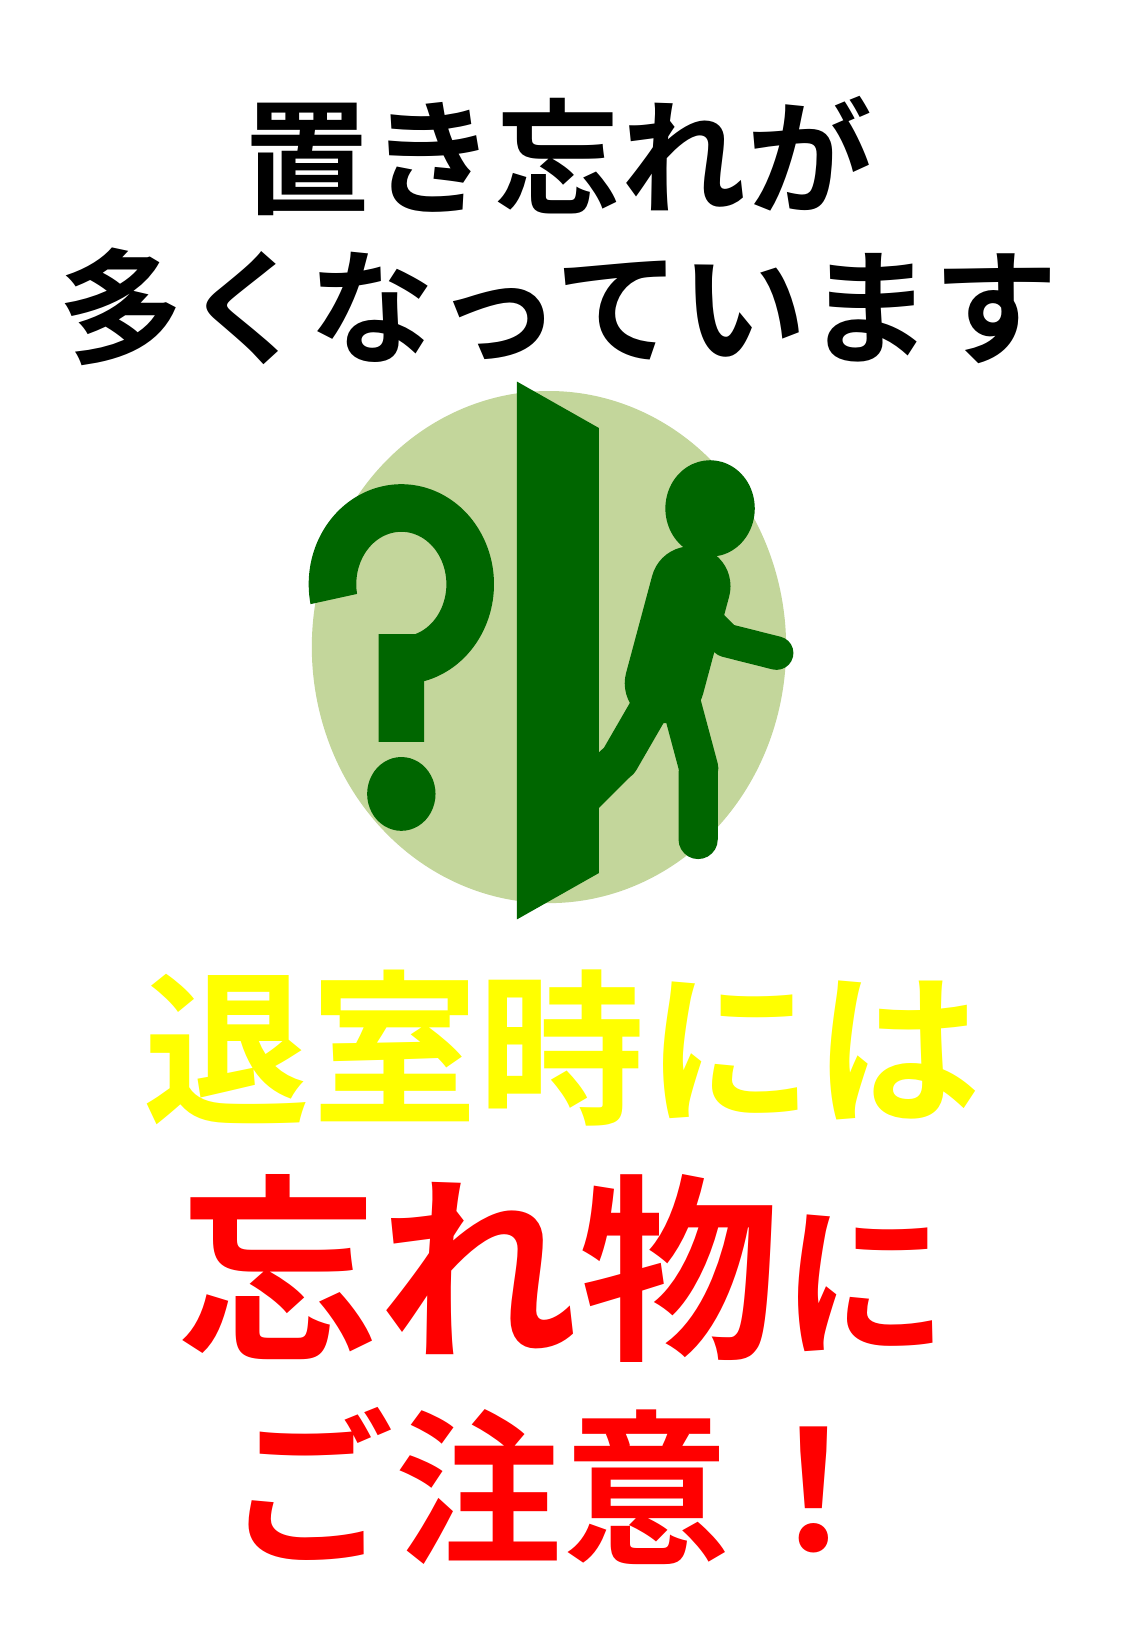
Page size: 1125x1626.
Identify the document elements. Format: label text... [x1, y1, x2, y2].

text_box 置き忘れが 多くなっています [0, 72, 1125, 388]
text_box 退室時には 忘れ物に ご注意！ [1, 937, 1125, 1592]
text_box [308, 381, 795, 920]
